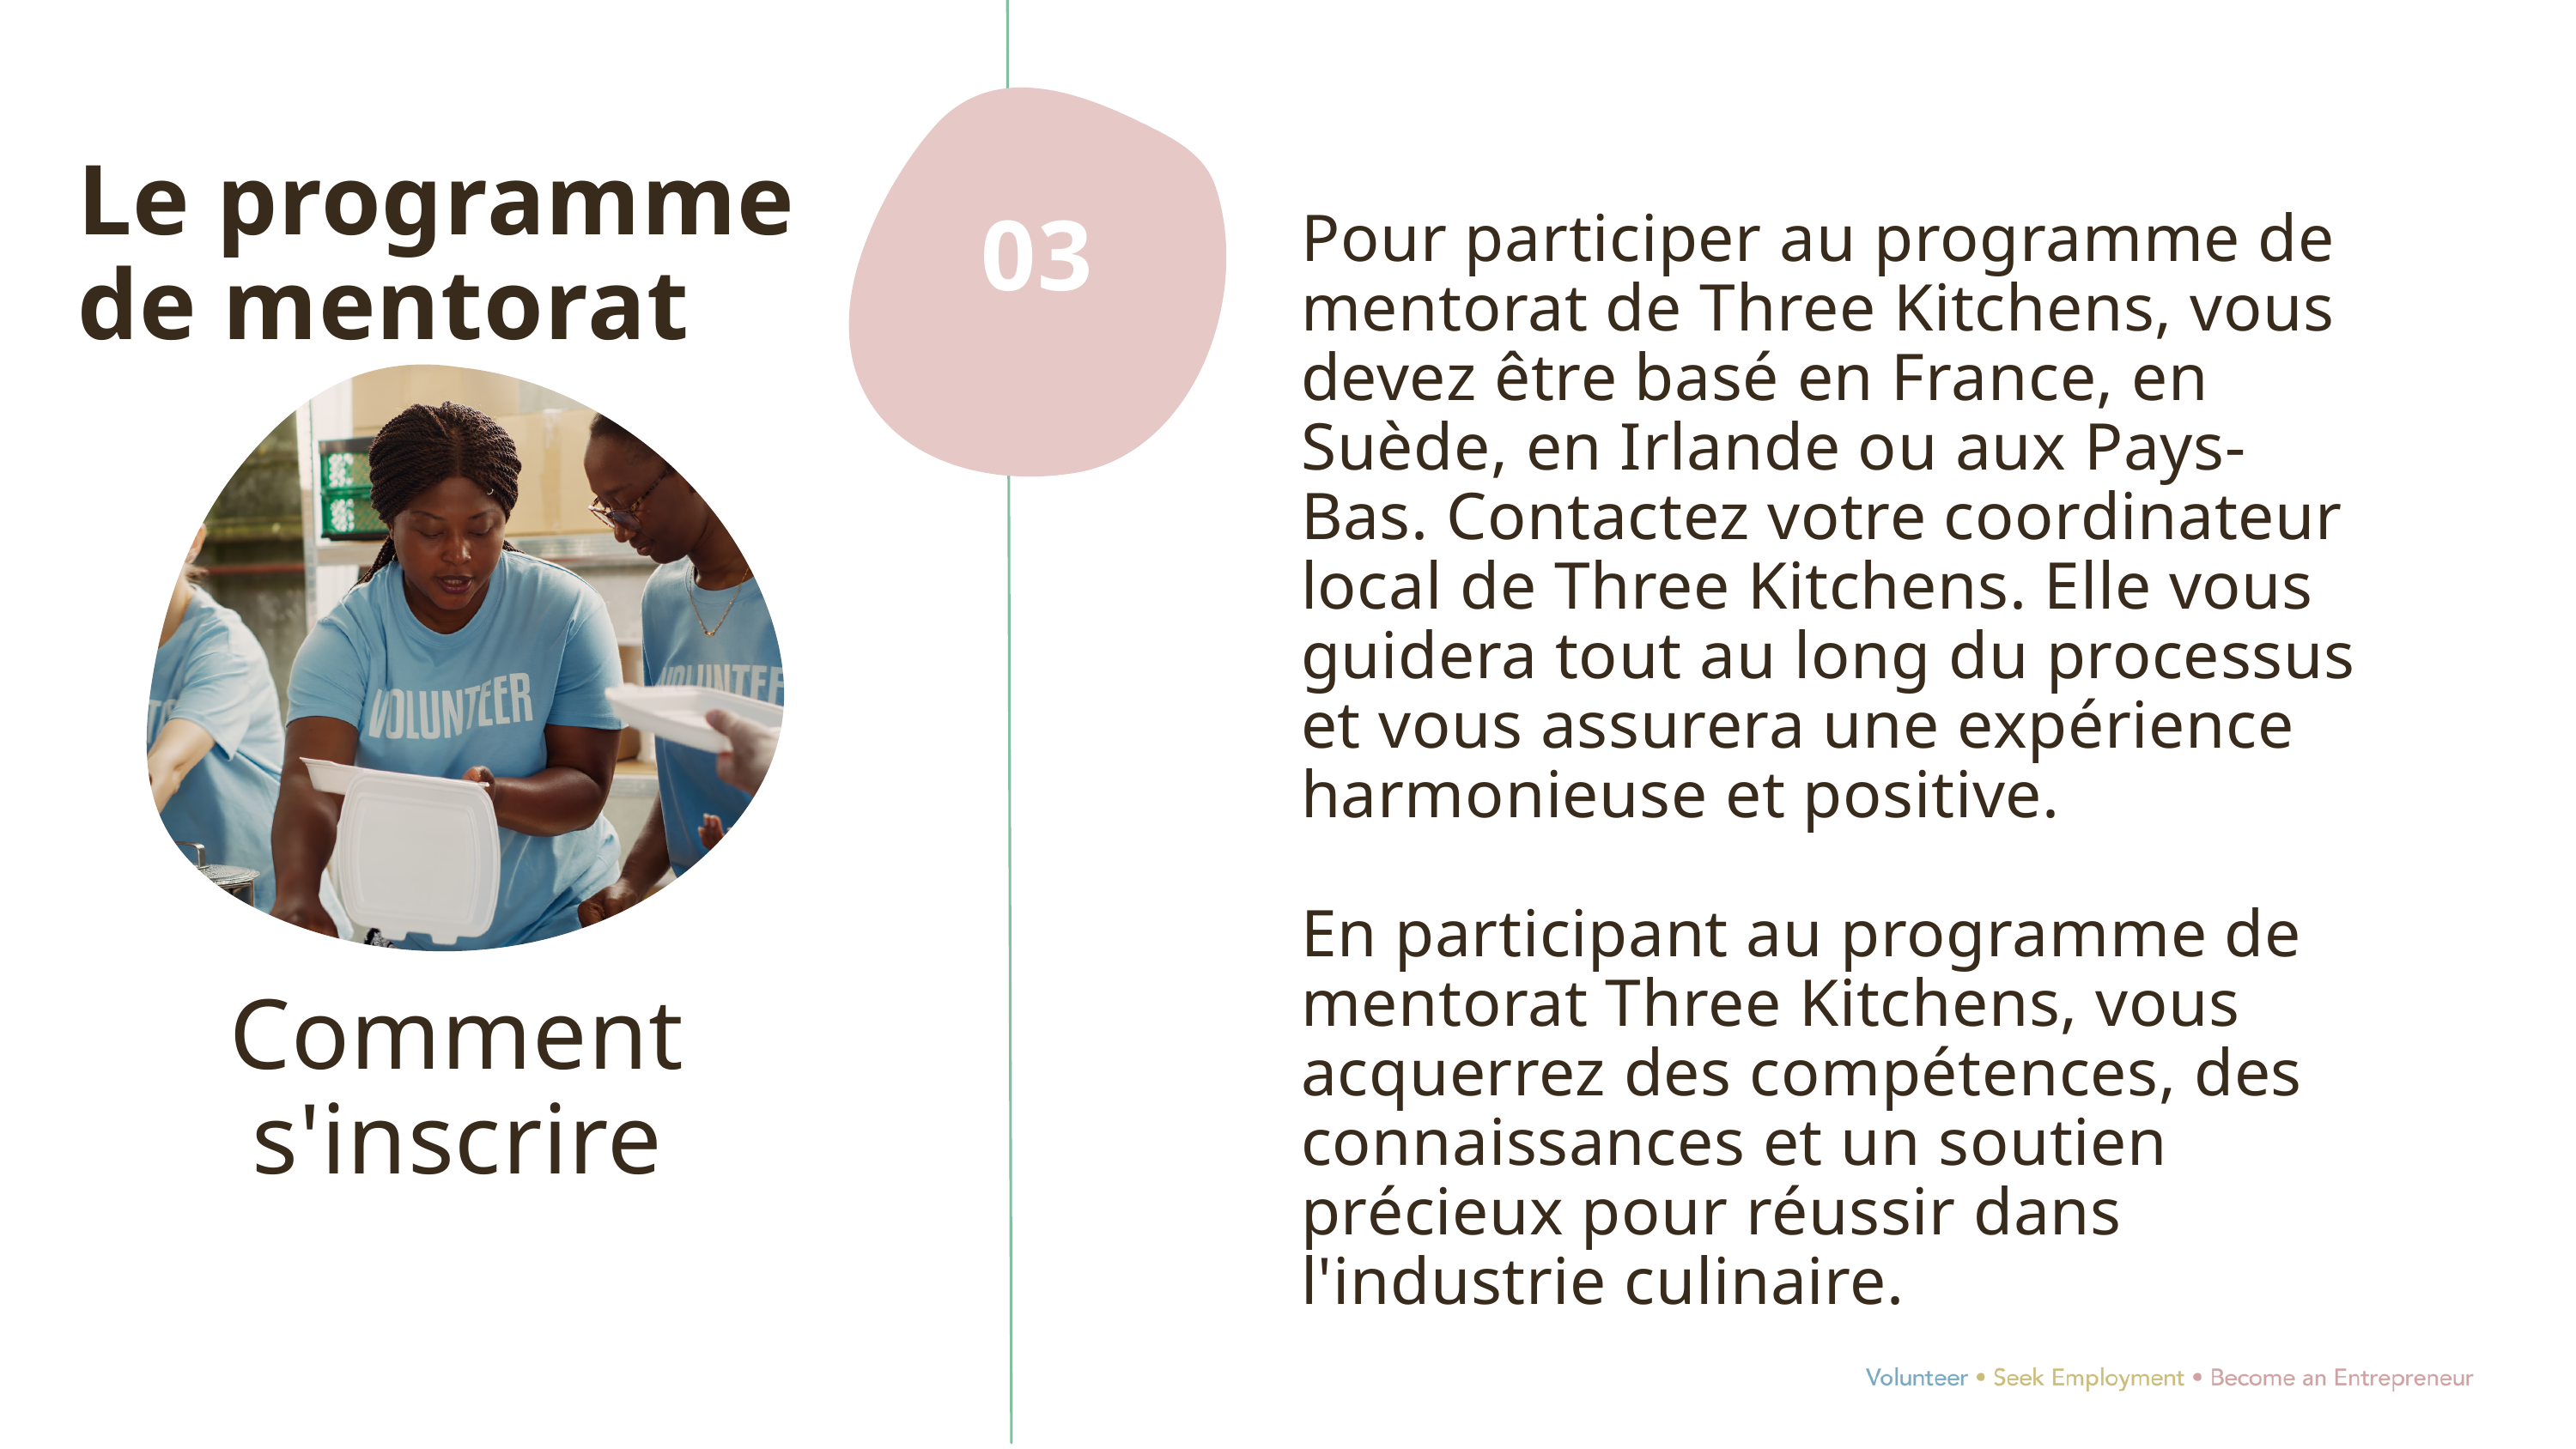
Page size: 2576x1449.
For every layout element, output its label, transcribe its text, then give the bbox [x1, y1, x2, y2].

text_box Pour participer au programme de mentorat de Three Kitchens, vous devez être basé en France, en Suède, en Irlande ou aux Pays-Bas. Contactez votre coordinateur local de Three Kitchens. Elle vous guidera tout au long du processus et vous assurera une expérience harmonieuse et positive. En participant au programme de mentorat Three Kitchens, vous acquerrez des compétences, des connaissances et un soutien précieux pour réussir dans l'industrie culinaire. [1300, 204, 2360, 1318]
text_box [1827, 1347, 2538, 1421]
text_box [848, 87, 1227, 477]
picture [341, 364, 529, 382]
text_box Le programme de mentorat Comment s'inscrire [76, 149, 838, 1193]
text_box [144, 382, 794, 1007]
